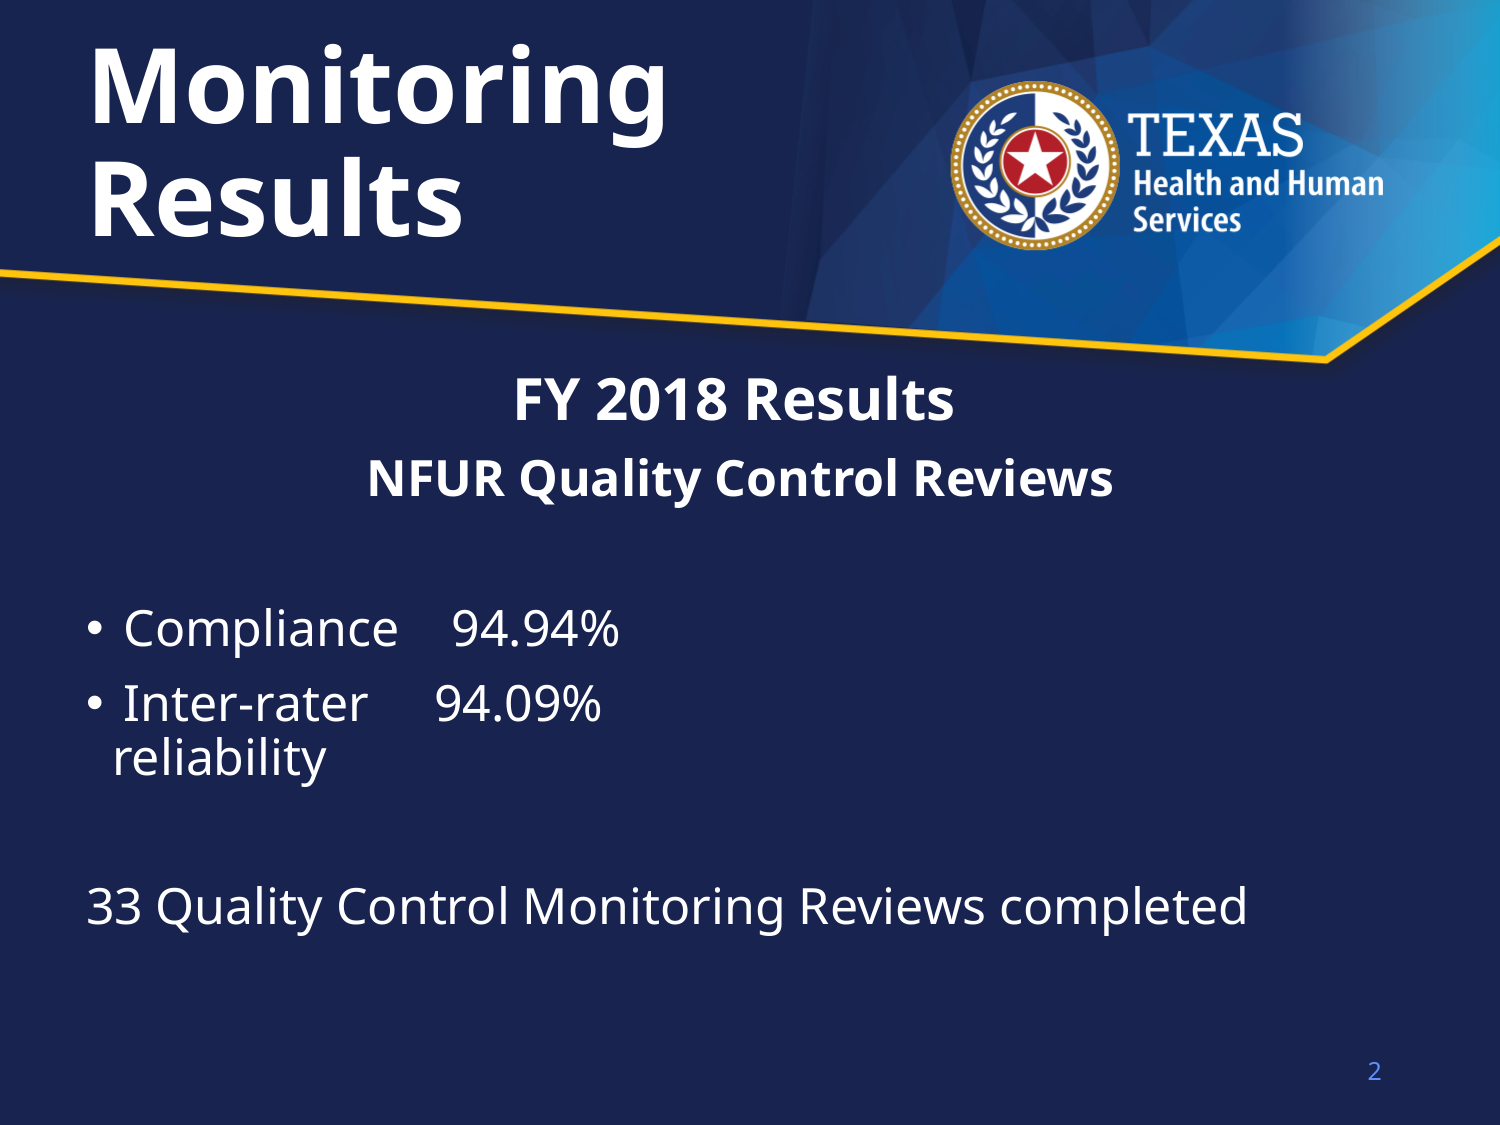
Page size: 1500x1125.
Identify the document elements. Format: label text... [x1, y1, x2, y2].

title Monitoring Results [71, 33, 935, 266]
slide_number 2 [1059, 1042, 1397, 1103]
picture [0, 0, 1500, 1125]
list FY 2018 Results NFUR Quality Control Reviews Compliance 94.94% Inter-rater 94.09% reliability 33 Quality Control Monitoring Reviews completed [71, 362, 1397, 975]
